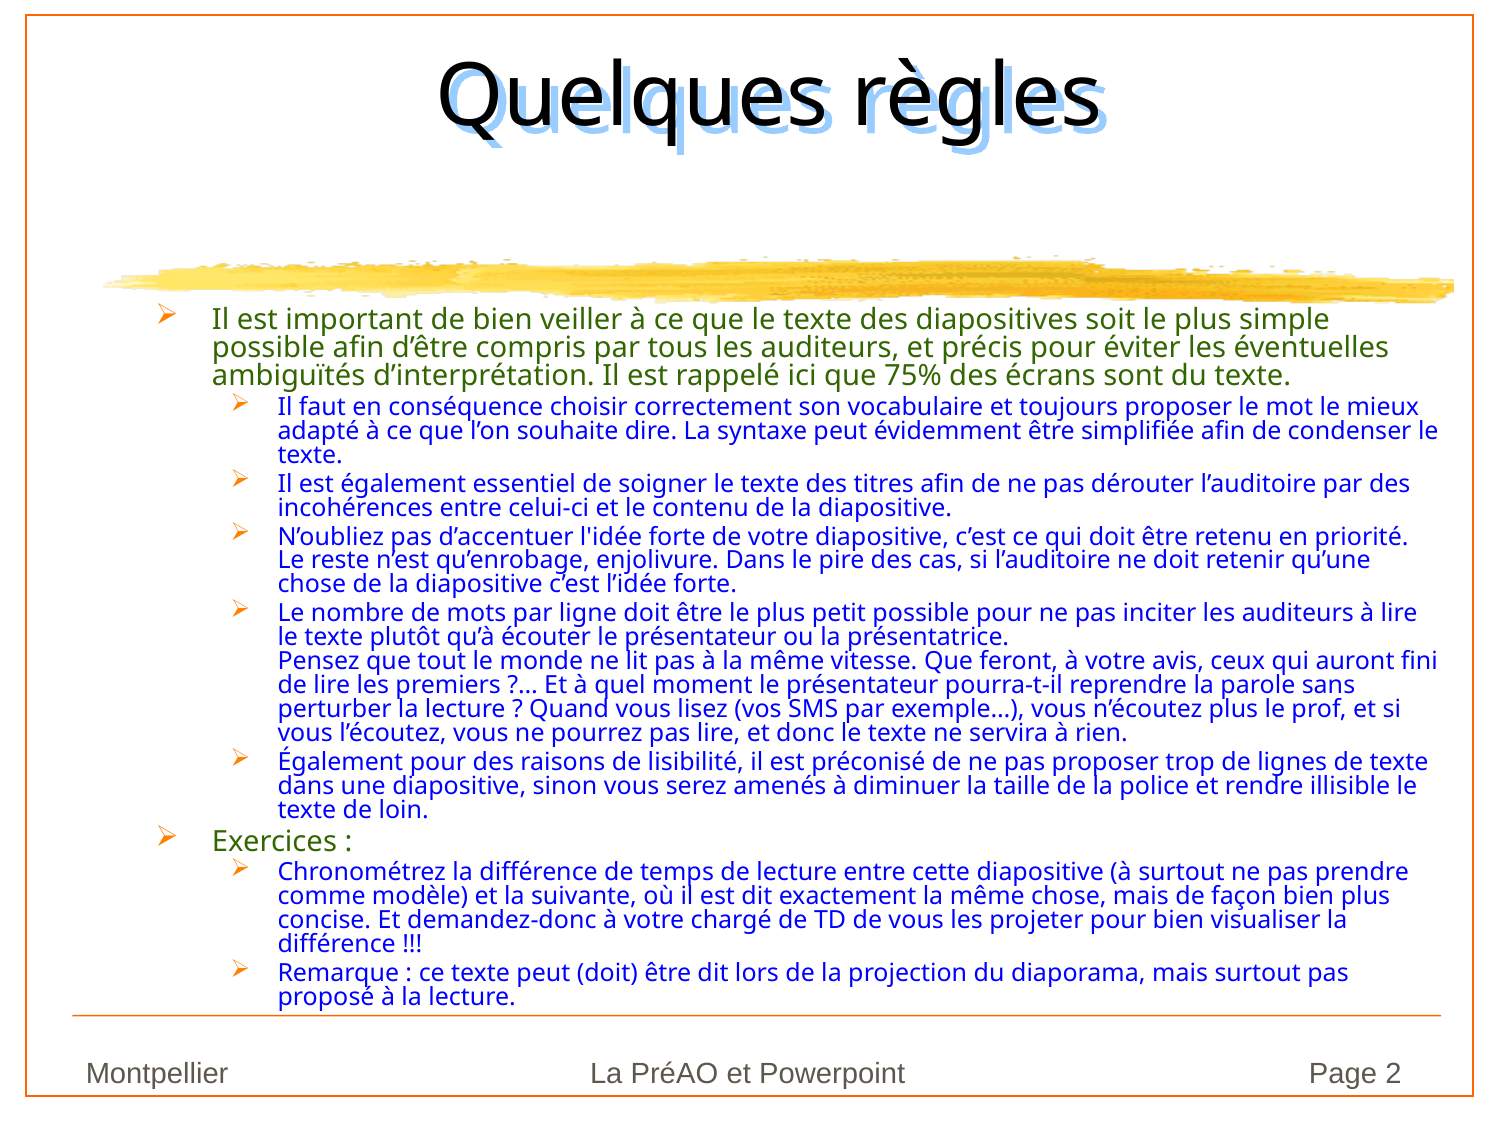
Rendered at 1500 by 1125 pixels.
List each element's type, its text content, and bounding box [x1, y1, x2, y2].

list Il est important de bien veiller à ce que le texte des diapositives soit le plus simple possible afin d’être compris par tous les auditeurs, et précis pour éviter les éventuelles ambiguïtés d’interprétation. Il est rappelé ici que 75% des écrans sont du texte. Il faut en conséquence choisir correctement son vocabulaire et toujours proposer le mot le mieux adapté à ce que l’on souhaite dire. La syntaxe peut évidemment être simplifiée afin de condenser le texte. Il est également essentiel de soigner le texte des titres afin de ne pas dérouter l’auditoire par des incohérences entre celui-ci et le contenu de la diapositive. N’oubliez pas d’accentuer l'idée forte de votre diapositive, c’est ce qui doit être retenu en priorité. Le reste n’est qu’enrobage, enjolivure. Dans le pire des cas, si l’auditoire ne doit retenir qu’une chose de la diapositive c’est l’idée forte. Le nombre de mots par ligne doit être le plus petit possible pour ne pas inciter les auditeurs à lire le texte plutôt qu’à écouter le présentateur ou la présentatrice. Pensez que tout le monde ne lit pas à la même vitesse. Que feront, à votre avis, ceux qui auront fini de lire les premiers ?… Et à quel moment le présentateur pourra-t-il reprendre la parole sans perturber la lecture ? Quand vous lisez (vos SMS par exemple…), vous n’écoutez plus le prof, et si vous l’écoutez, vous ne pourrez pas lire, et donc le texte ne servira à rien. Également pour des raisons de lisibilité, il est préconisé de ne pas proposer trop de lignes de texte dans une diapositive, sinon vous serez amenés à diminuer la taille de la police et rendre illisible le texte de loin. Exercices : Chronométrez la différence de temps de lecture entre cette diapositive (à surtout ne pas prendre comme modèle) et la suivante, où il est dit exactement la même chose, mais de façon bien plus concise. Et demandez-donc à votre chargé de TD de vous les projeter pour bien visualiser la différence !!! Remarque : ce texte peut (doit) être dit lors de la projection du diaporama, mais surtout pas proposé à la lecture. [140, 299, 1457, 985]
slide_number Montpellier [70, 1021, 384, 1098]
footer La PréAO et Powerpoint [437, 1021, 1051, 1098]
slide_number Page 2 [1103, 1021, 1417, 1098]
picture [103, 250, 1454, 314]
title Quelques règles [112, 37, 1426, 179]
